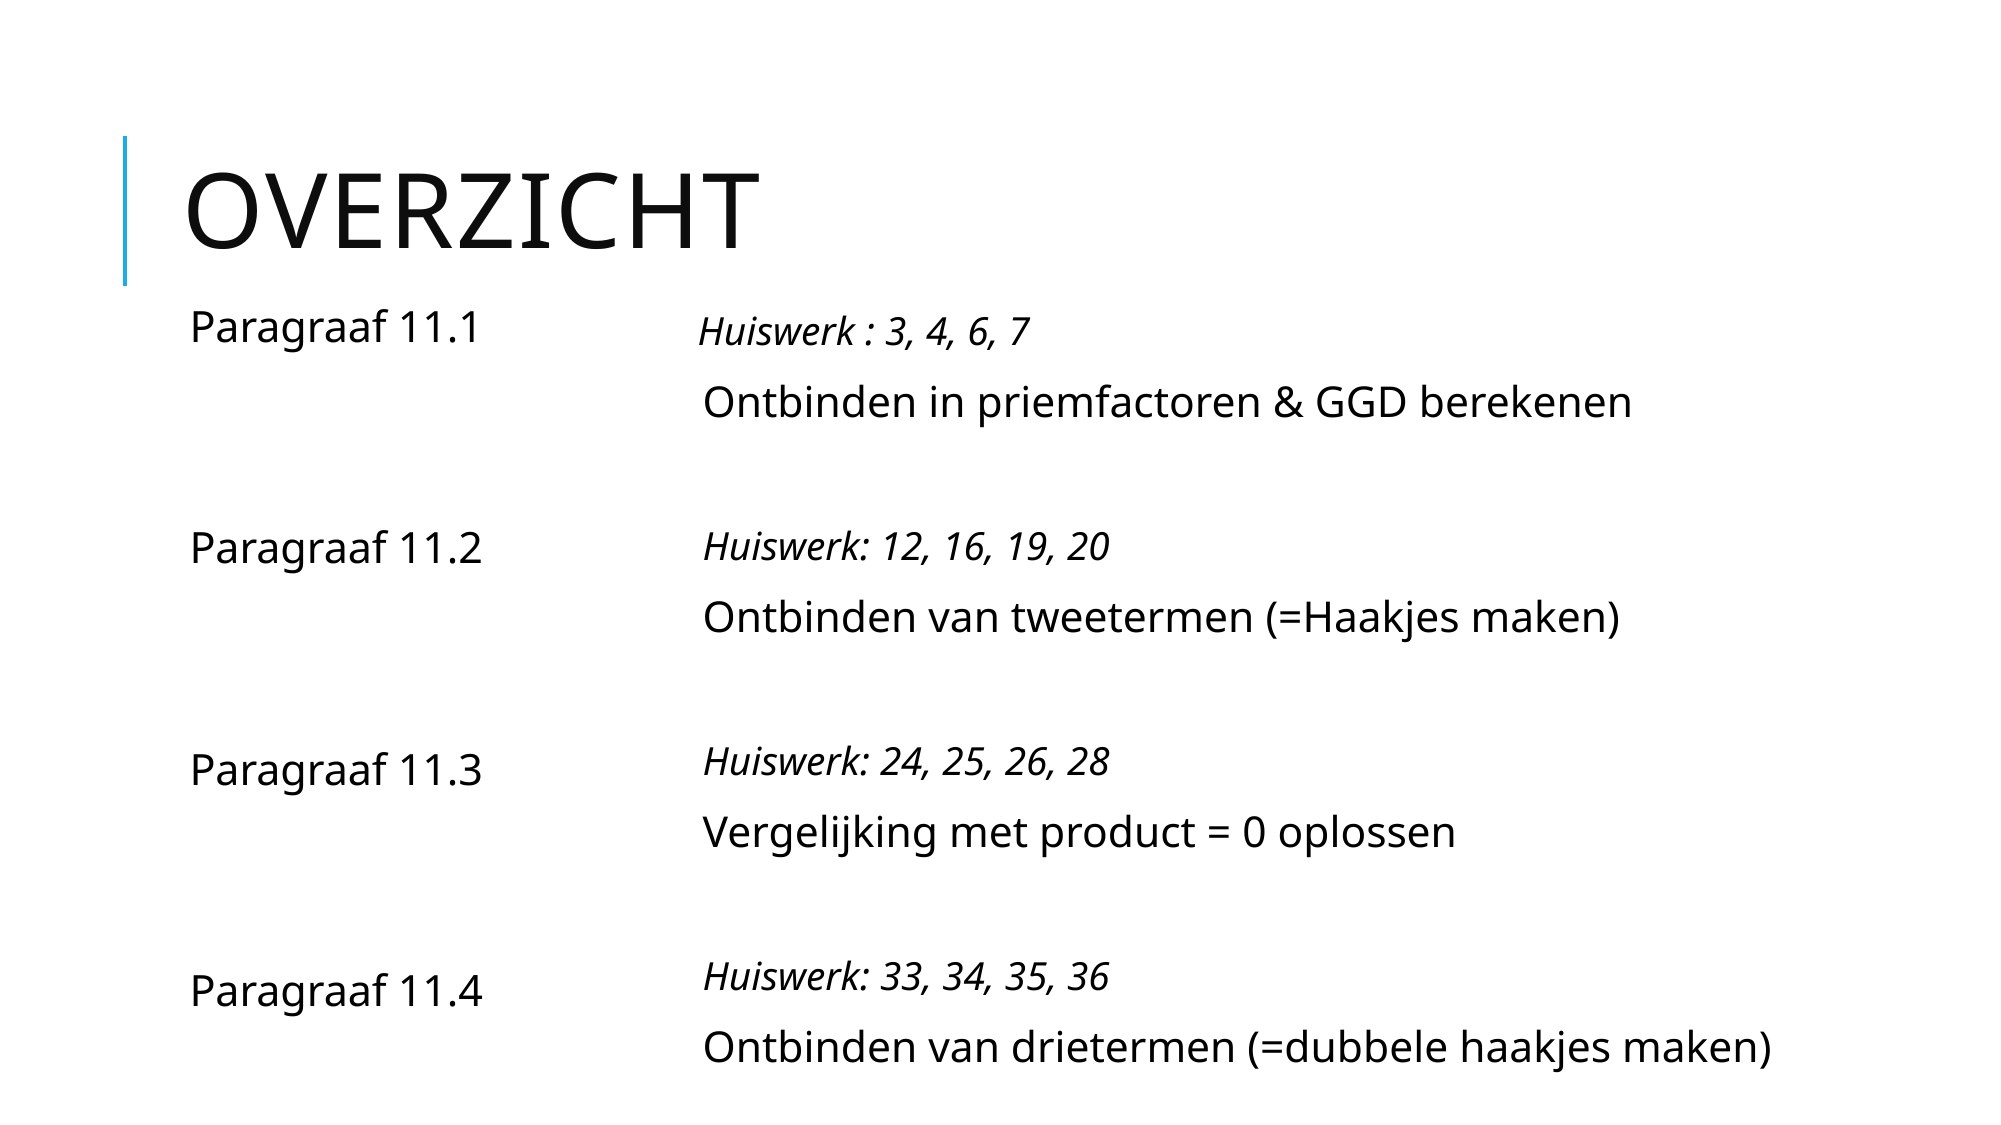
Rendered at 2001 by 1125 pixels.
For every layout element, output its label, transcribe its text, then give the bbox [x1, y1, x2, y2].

text_box Huiswerk : 3, 4, 6, 7 Ontbinden in priemfactoren & GGD berekenen Huiswerk: 12, 16, 19, 20 Ontbinden van tweetermen (=Haakjes maken) Huiswerk: 24, 25, 26, 28 Vergelijking met product = 0 oplossen Huiswerk: 33, 34, 35, 36 Ontbinden van drietermen (=dubbele haakjes maken) [680, 304, 1787, 1092]
list Paragraaf 11.1 Paragraaf 11.2 Paragraaf 11.3 Paragraaf 11.4 [168, 298, 630, 1029]
title Overzicht [168, 96, 1763, 342]
